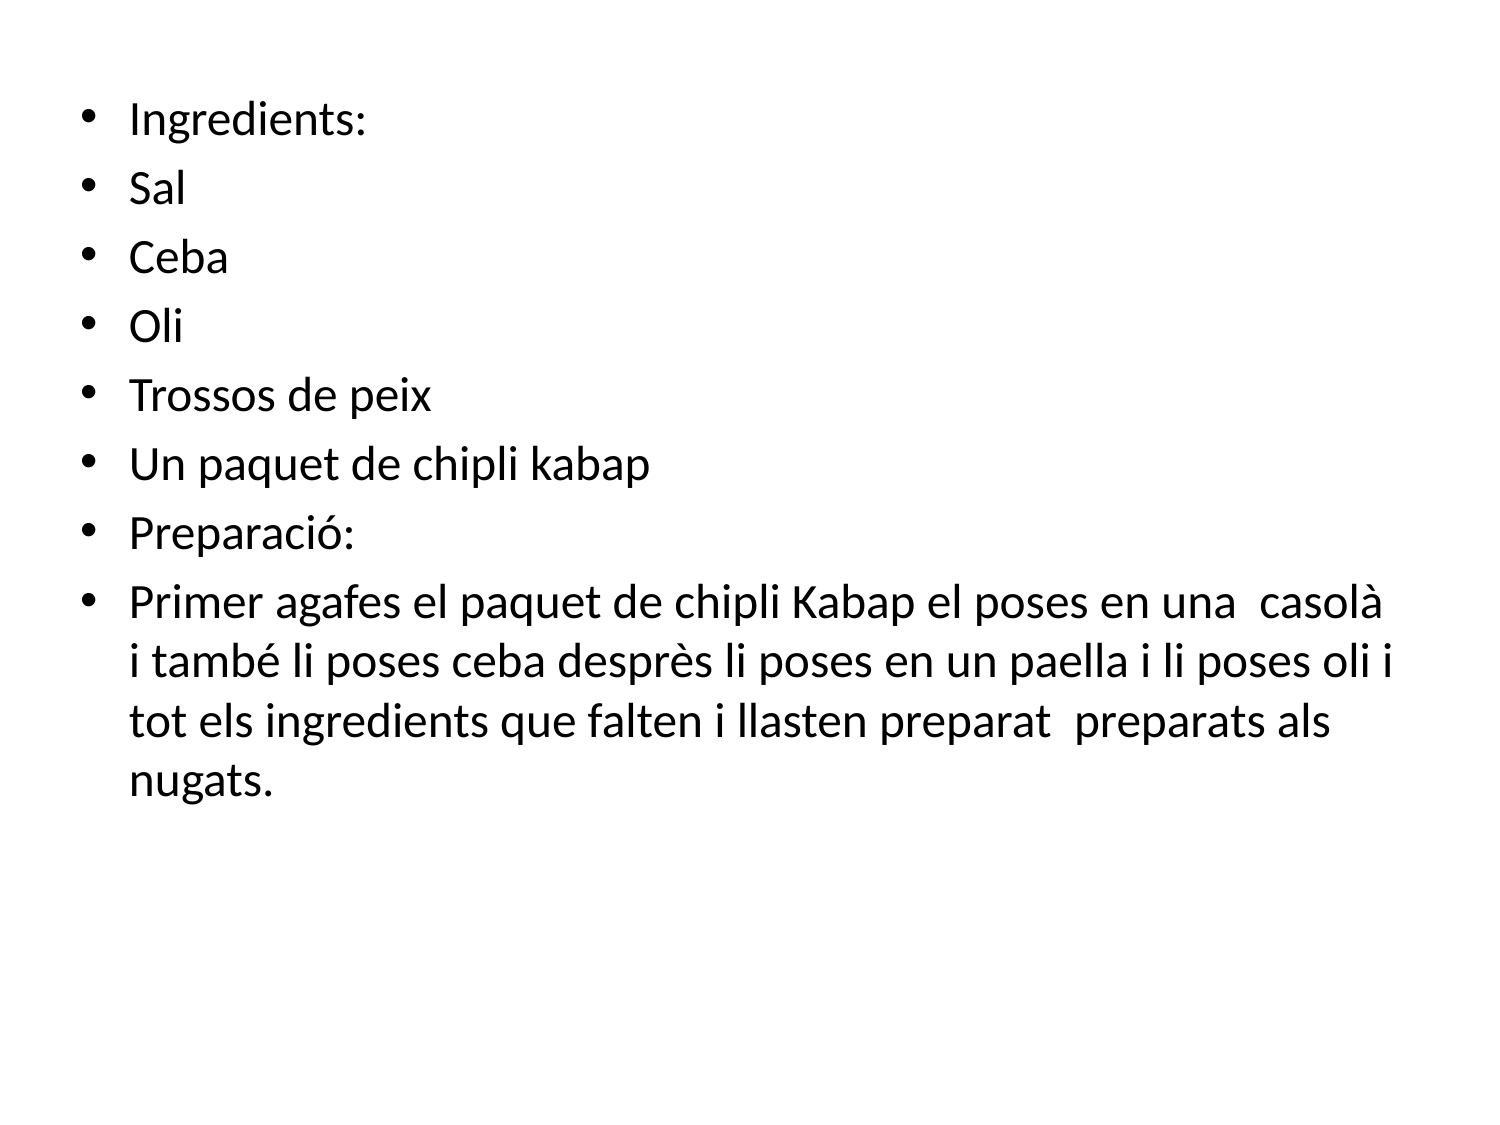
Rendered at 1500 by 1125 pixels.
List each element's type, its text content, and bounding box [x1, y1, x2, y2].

list Ingredients: Sal Ceba Oli Trossos de peix Un paquet de chipli kabap Preparació: Primer agafes el paquet de chipli Kabap el poses en una casolà i també li poses ceba desprès li poses en un paella i li poses oli i tot els ingredients que falten i llasten preparat preparats als nugats. [64, 78, 1415, 821]
